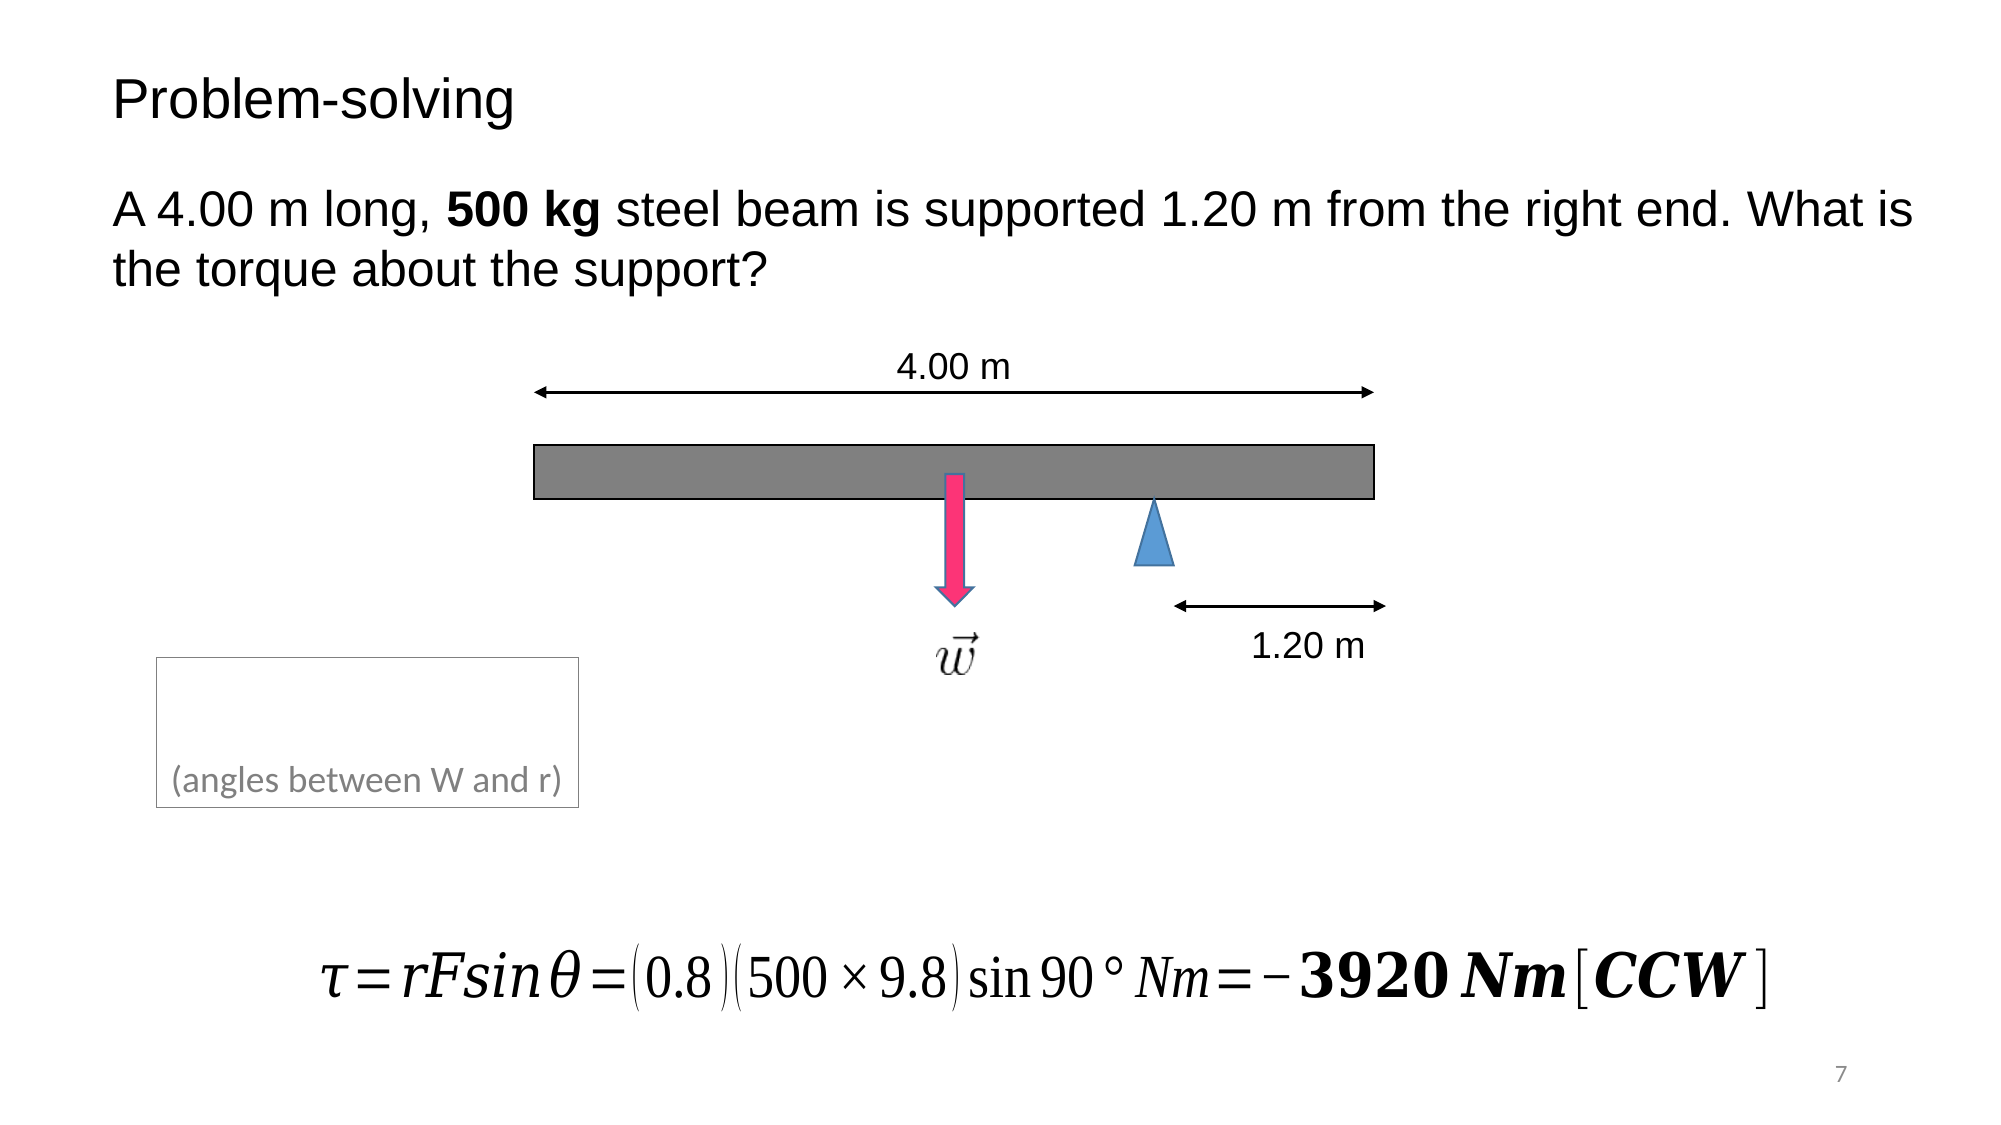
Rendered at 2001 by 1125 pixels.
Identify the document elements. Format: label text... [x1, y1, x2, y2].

text_box 1.20 m [1236, 613, 1381, 674]
text_box Problem-solving [112, 62, 590, 140]
text_box [1133, 495, 1176, 567]
slide_number 7 [1412, 1042, 1863, 1103]
picture [935, 632, 980, 675]
text_box [933, 472, 976, 608]
text_box [533, 444, 1375, 500]
text_box 4.00 m [881, 334, 1027, 392]
text_box A 4.00 m long, 500 kg steel beam is supported 1.20 m from the right end. What is the torque about the support? [112, 176, 1986, 393]
